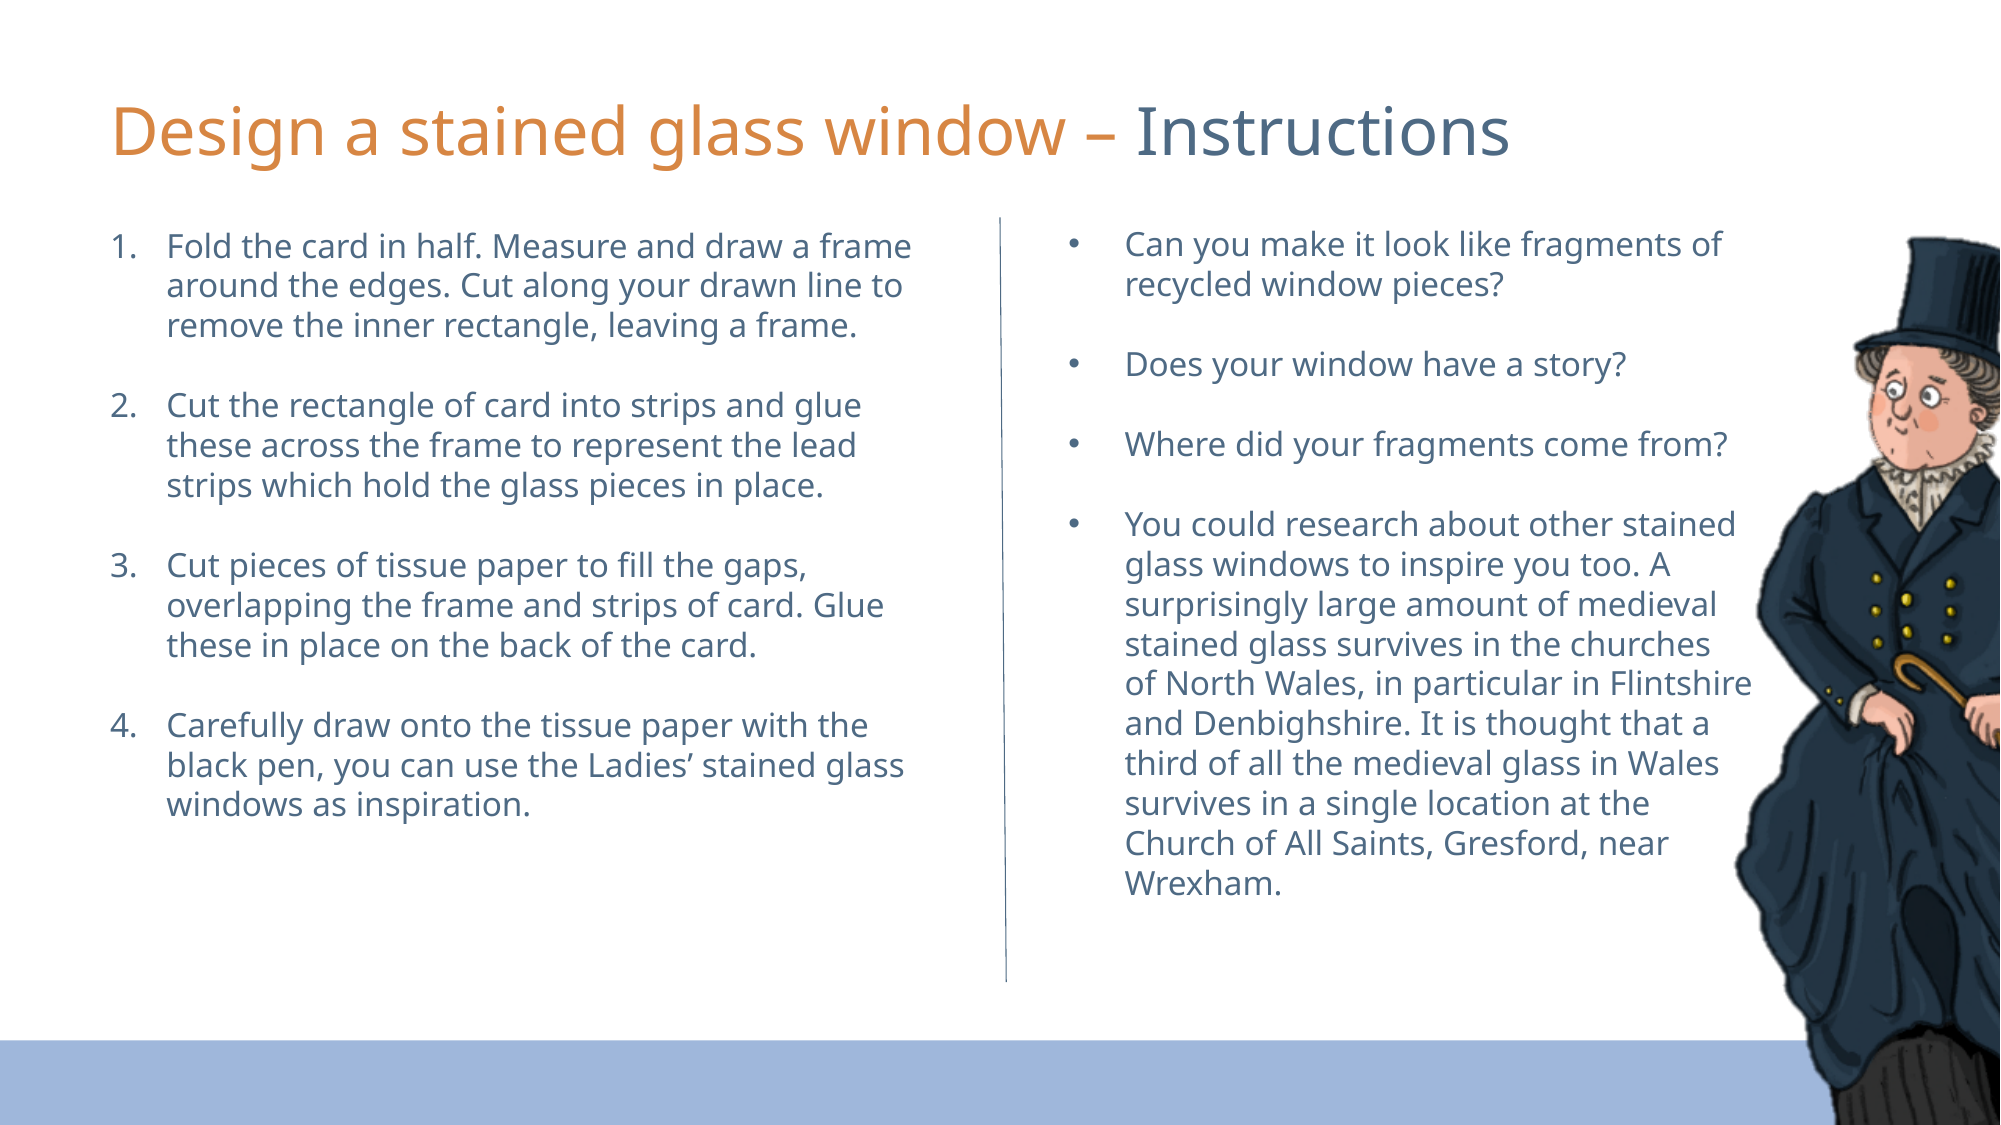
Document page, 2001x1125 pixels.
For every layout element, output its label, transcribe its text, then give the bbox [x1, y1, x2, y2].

text_box [0, 1039, 1709, 1125]
text_box Fold the card in half. Measure and draw a frame around the edges. Cut along your drawn line to remove the inner rectangle, leaving a frame. Cut the rectangle of card into strips and glue these across the frame to represent the lead strips which hold the glass pieces in place. Cut pieces of tissue paper to fill the gaps, overlapping the frame and strips of card. Glue these in place on the back of the card. Carefully draw onto the tissue paper with the black pen, you can use the Ladies’ stained glass windows as inspiration. [95, 217, 953, 831]
picture [1709, 0, 2000, 1125]
text_box Design a stained glass window – Instructions [95, 75, 1709, 177]
text_box Can you make it look like fragments of recycled window pieces? Does your window have a story? Where did your fragments come from? You could research about other stained glass windows to inspire you too. A surprisingly large amount of medieval stained glass survives in the churches of North Wales, in particular in Flintshire and Denbighshire. It is thought that a third of all the medieval glass in Wales survives in a single location at the Church of All Saints, Gresford, near Wrexham. [1053, 216, 1709, 955]
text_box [999, 217, 1007, 983]
